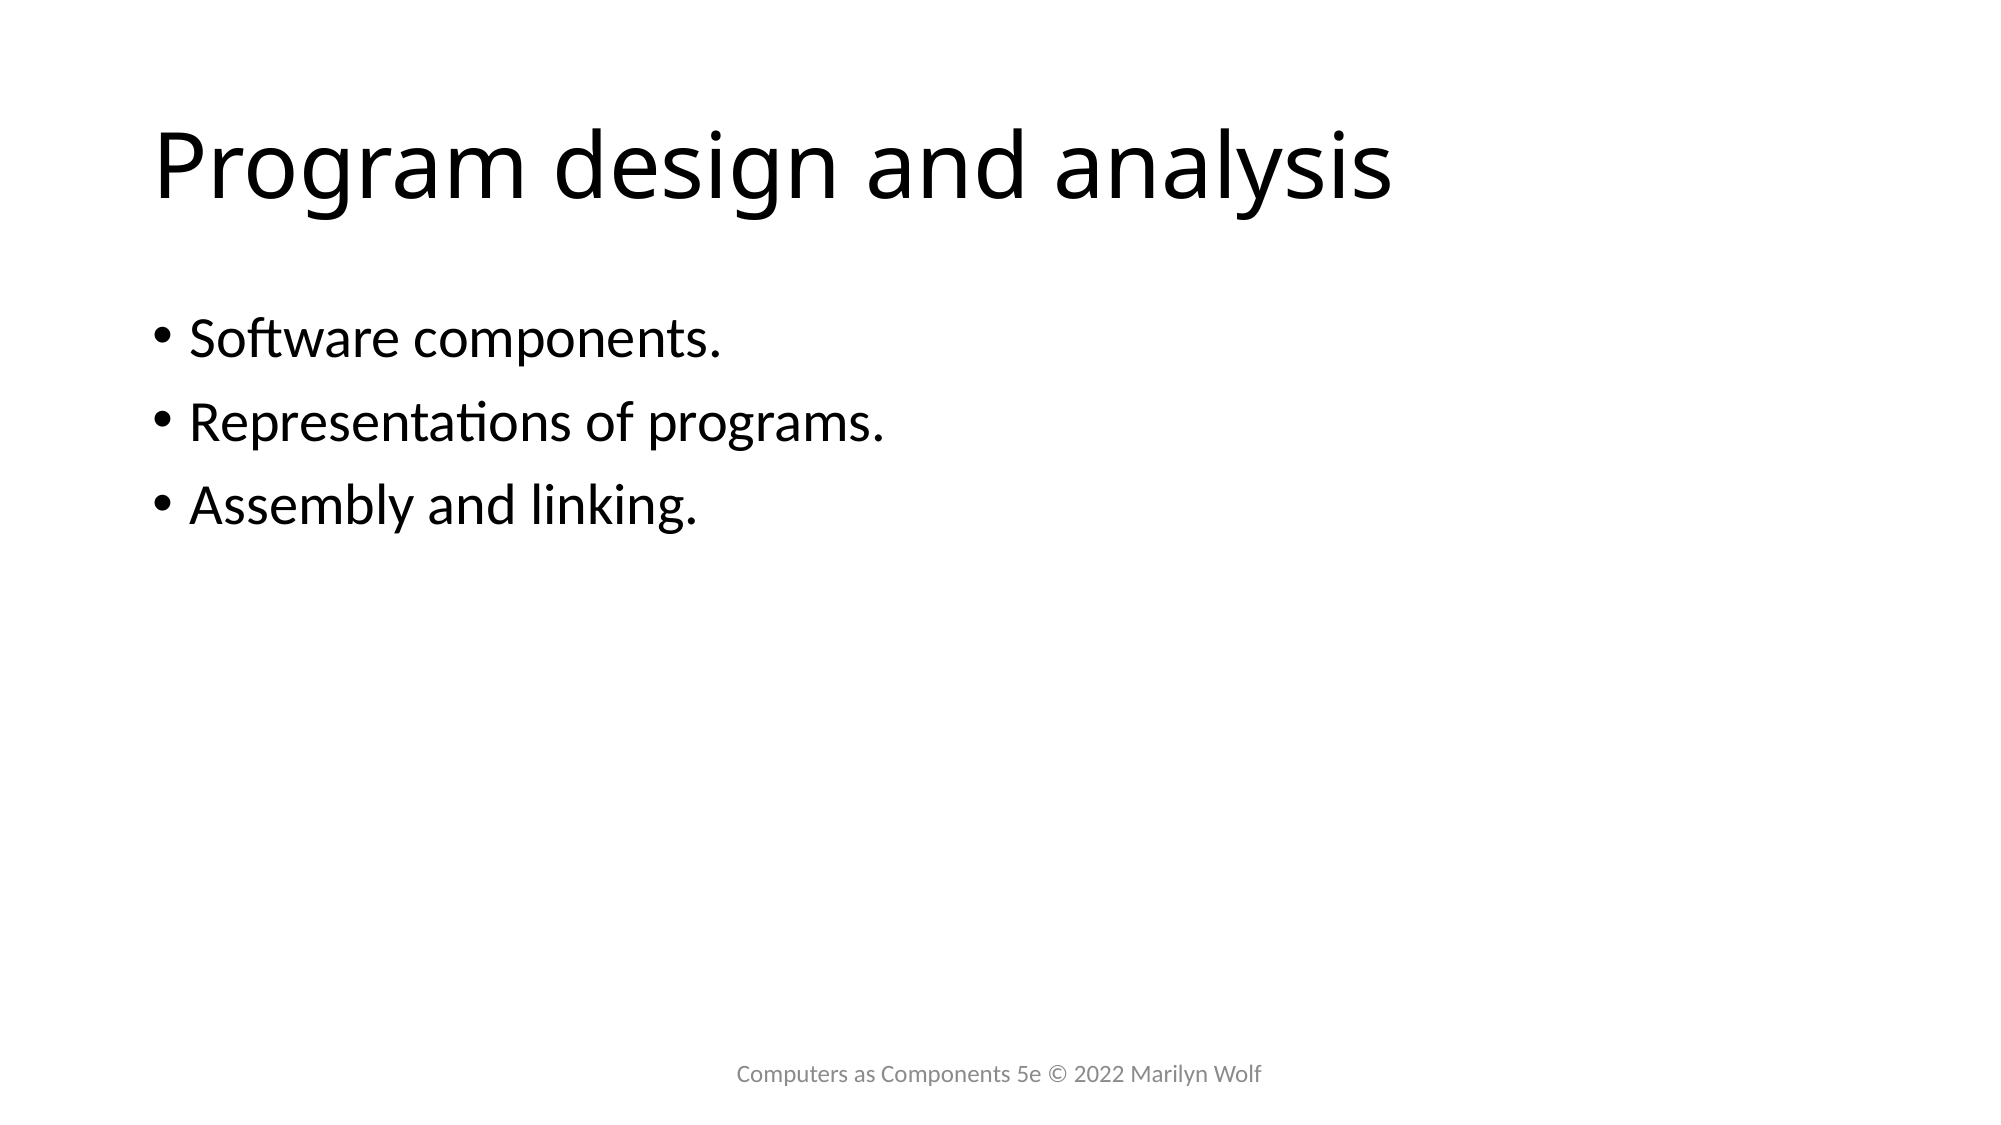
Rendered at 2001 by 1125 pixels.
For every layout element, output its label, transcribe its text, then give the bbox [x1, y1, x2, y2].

title Program design and analysis [137, 59, 1863, 278]
list Software components. Representations of programs. Assembly and linking. [137, 299, 1863, 1014]
footer Computers as Components 5e © 2022 Marilyn Wolf [662, 1042, 1338, 1103]
